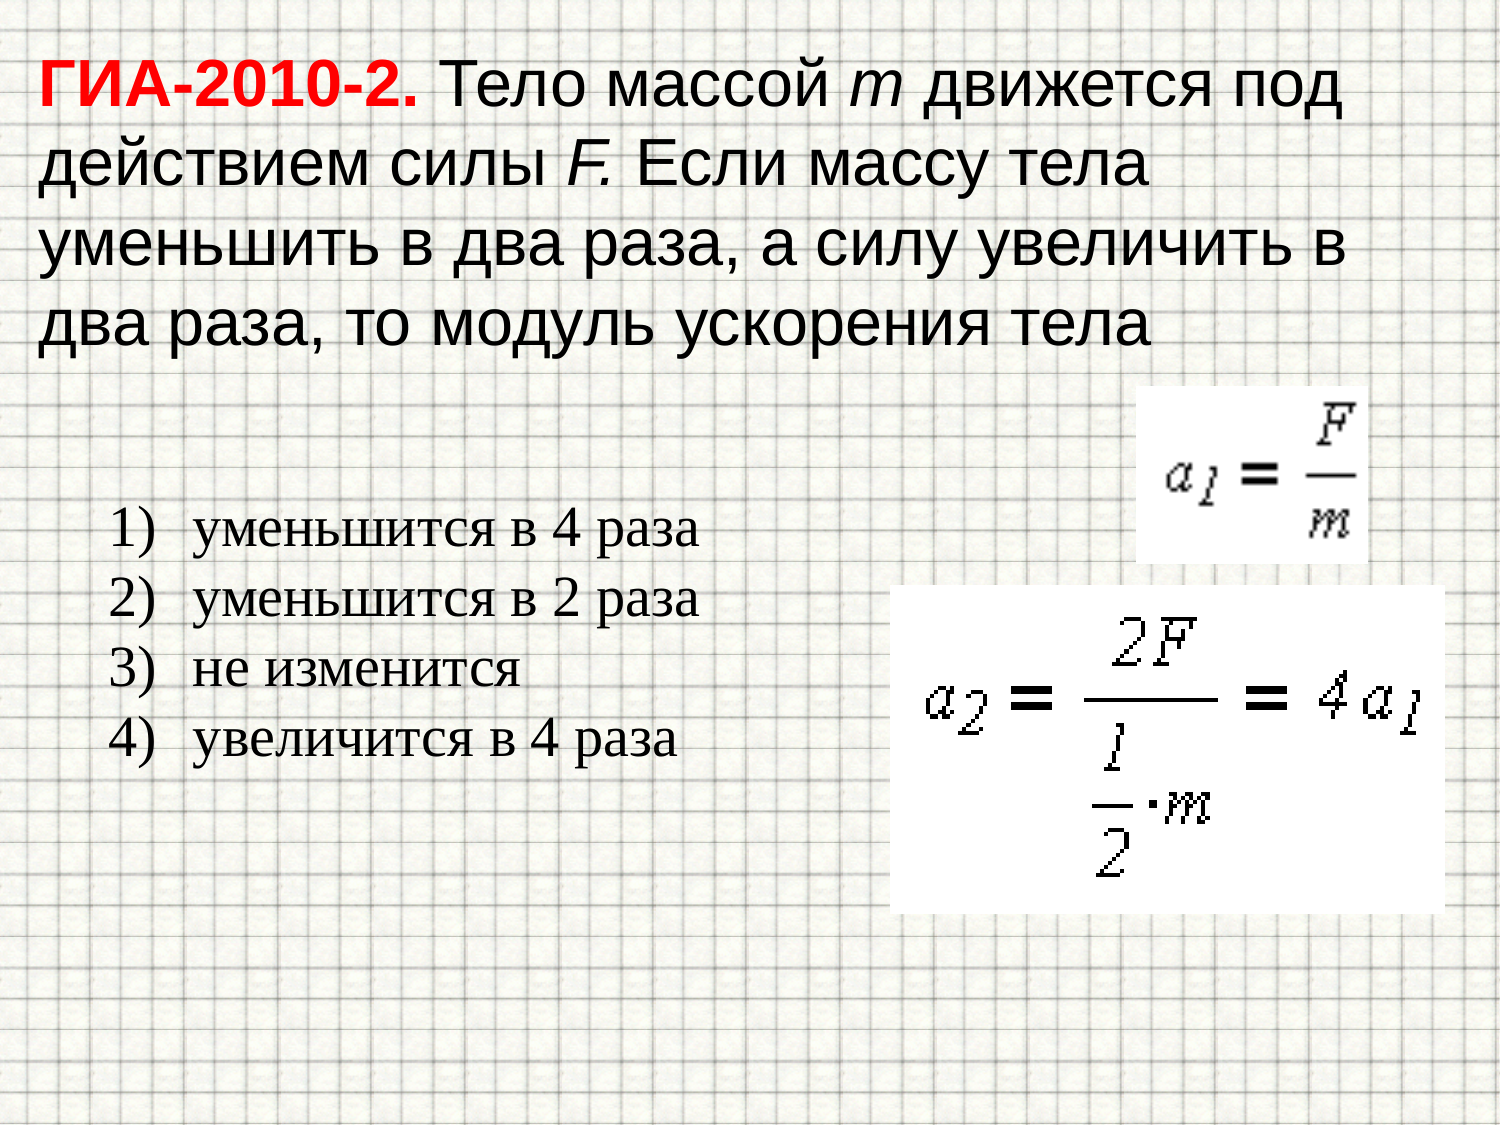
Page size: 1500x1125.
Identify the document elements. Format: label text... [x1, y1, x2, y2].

text_box уменьшится в 4 раза уменьшится в 2 раза не изменится увеличится в 4 раза [93, 480, 786, 776]
title ГИА-2010-2. Тело массой т движется под действием силы F. Если массу тела уменьшить в два раза, а силу увеличить в два раза, то модуль ускорения тела [23, 23, 1465, 375]
picture [0, 0, 1500, 1125]
